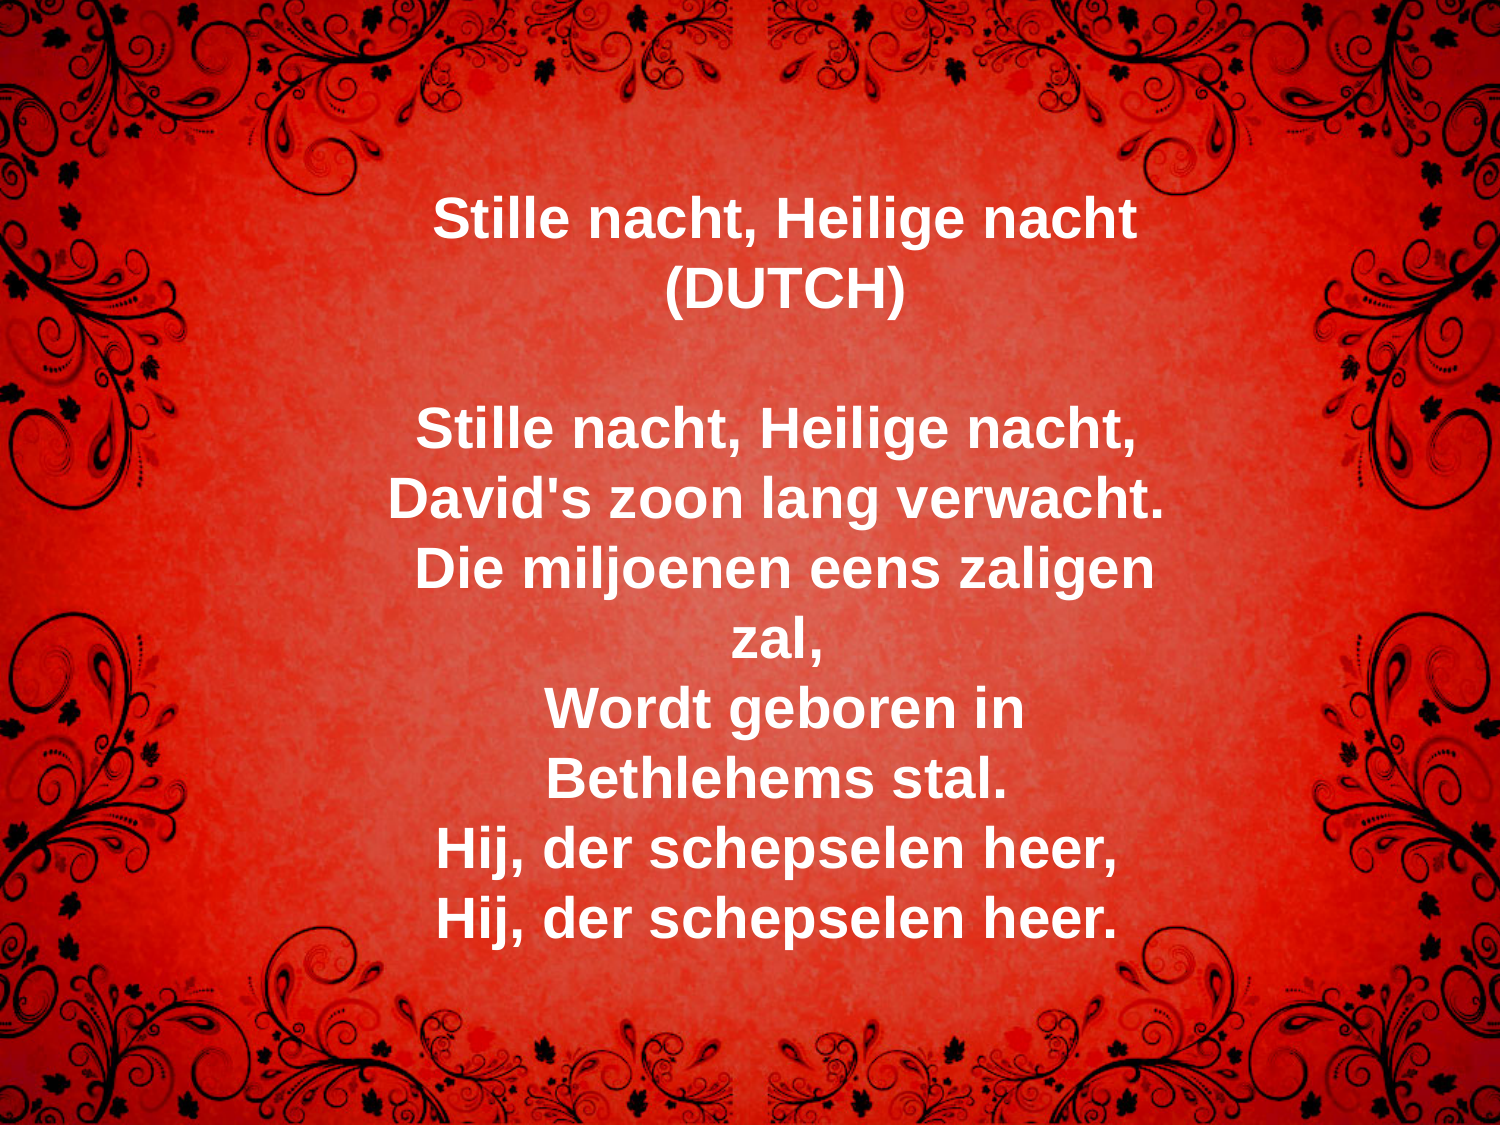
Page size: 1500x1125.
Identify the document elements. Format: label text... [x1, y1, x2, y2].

picture [0, 0, 1500, 1125]
text_box Stille nacht, Heilige nacht (DUTCH) Stille nacht, Heilige nacht, David's zoon lang verwacht. Die miljoenen eens zaligen zal, Wordt geboren in Bethlehems stal. Hij, der schepselen heer, Hij, der schepselen heer. [371, 172, 1199, 1028]
